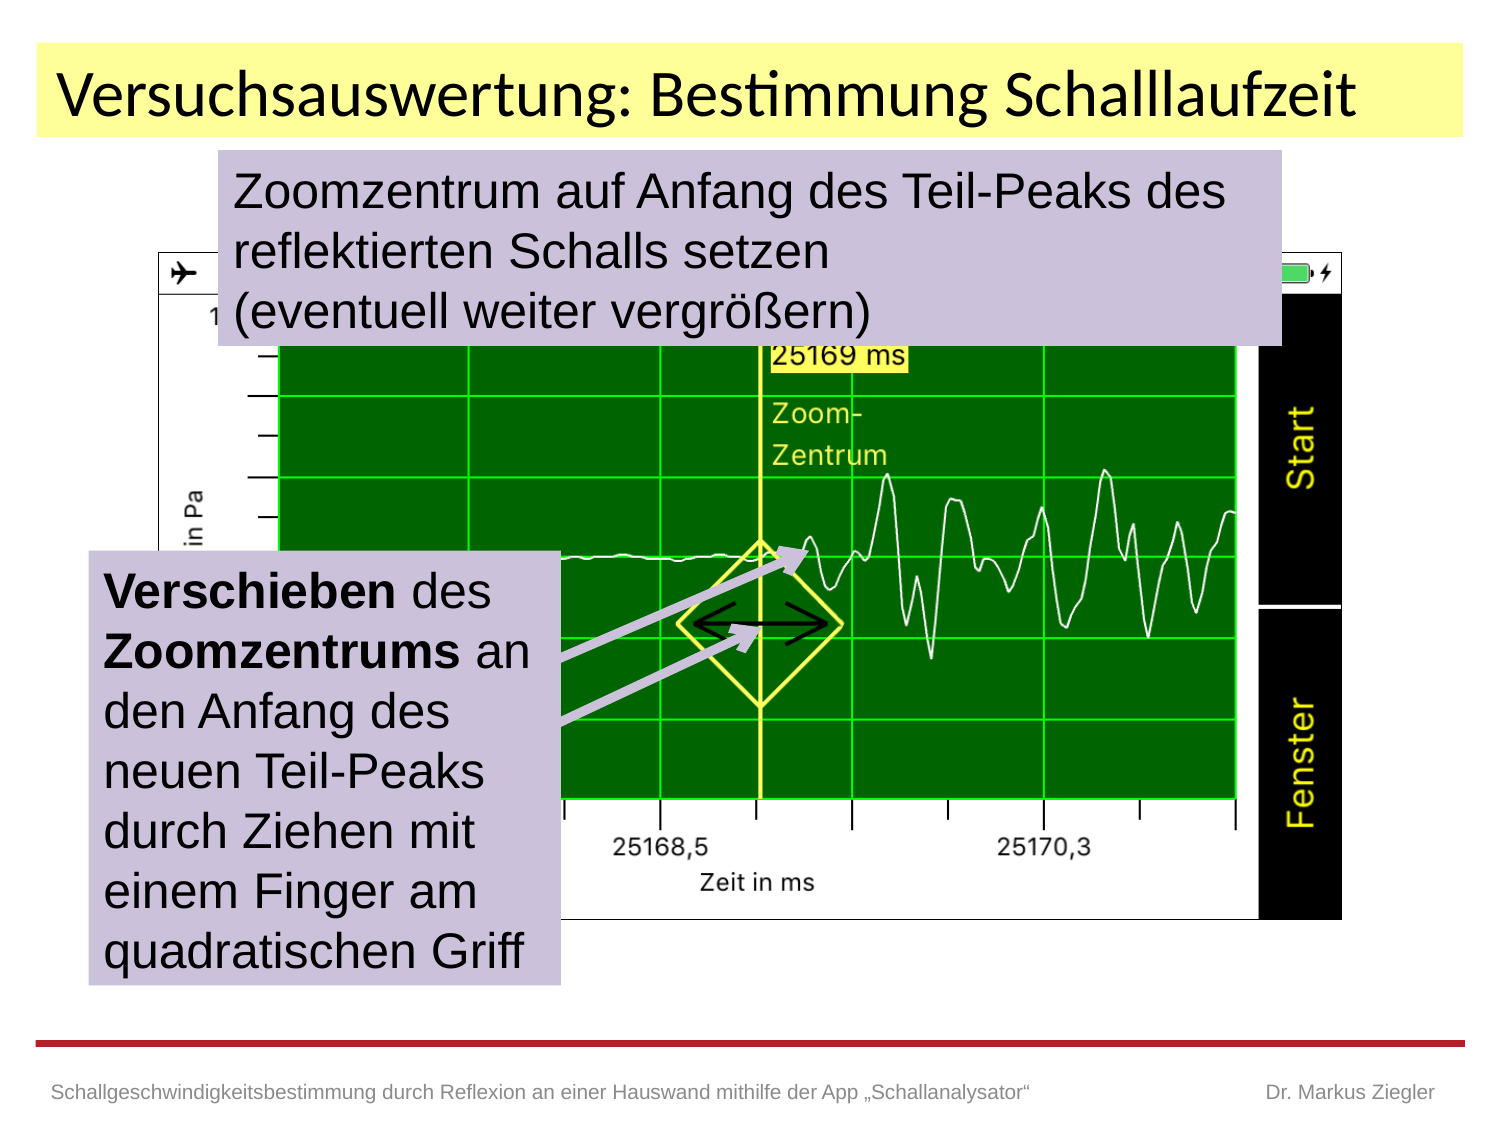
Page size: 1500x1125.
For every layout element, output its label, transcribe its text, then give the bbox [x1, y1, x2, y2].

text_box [535, 550, 810, 669]
text_box Zoomzentrum auf Anfang des Teil-Peaks des reflektierten Schalls setzen (eventuell weiter vergrößern) [218, 150, 1282, 251]
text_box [535, 627, 763, 734]
title Versuchsauswertung: Bestimmung Schalllaufzeit [41, 42, 1459, 149]
text_box Verschieben des Zoomzentrums an den Anfang des neuen Teil-Peaks durch Ziehen mit einem Finger am quadratischen Griff [88, 550, 561, 986]
footer Schallgeschwindigkeitsbestimmung durch Reflexion an einer Hauswand mithilfe der App „Schallanalysator“ Dr. Markus Ziegler [35, 1061, 1459, 1122]
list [158, 252, 1342, 920]
